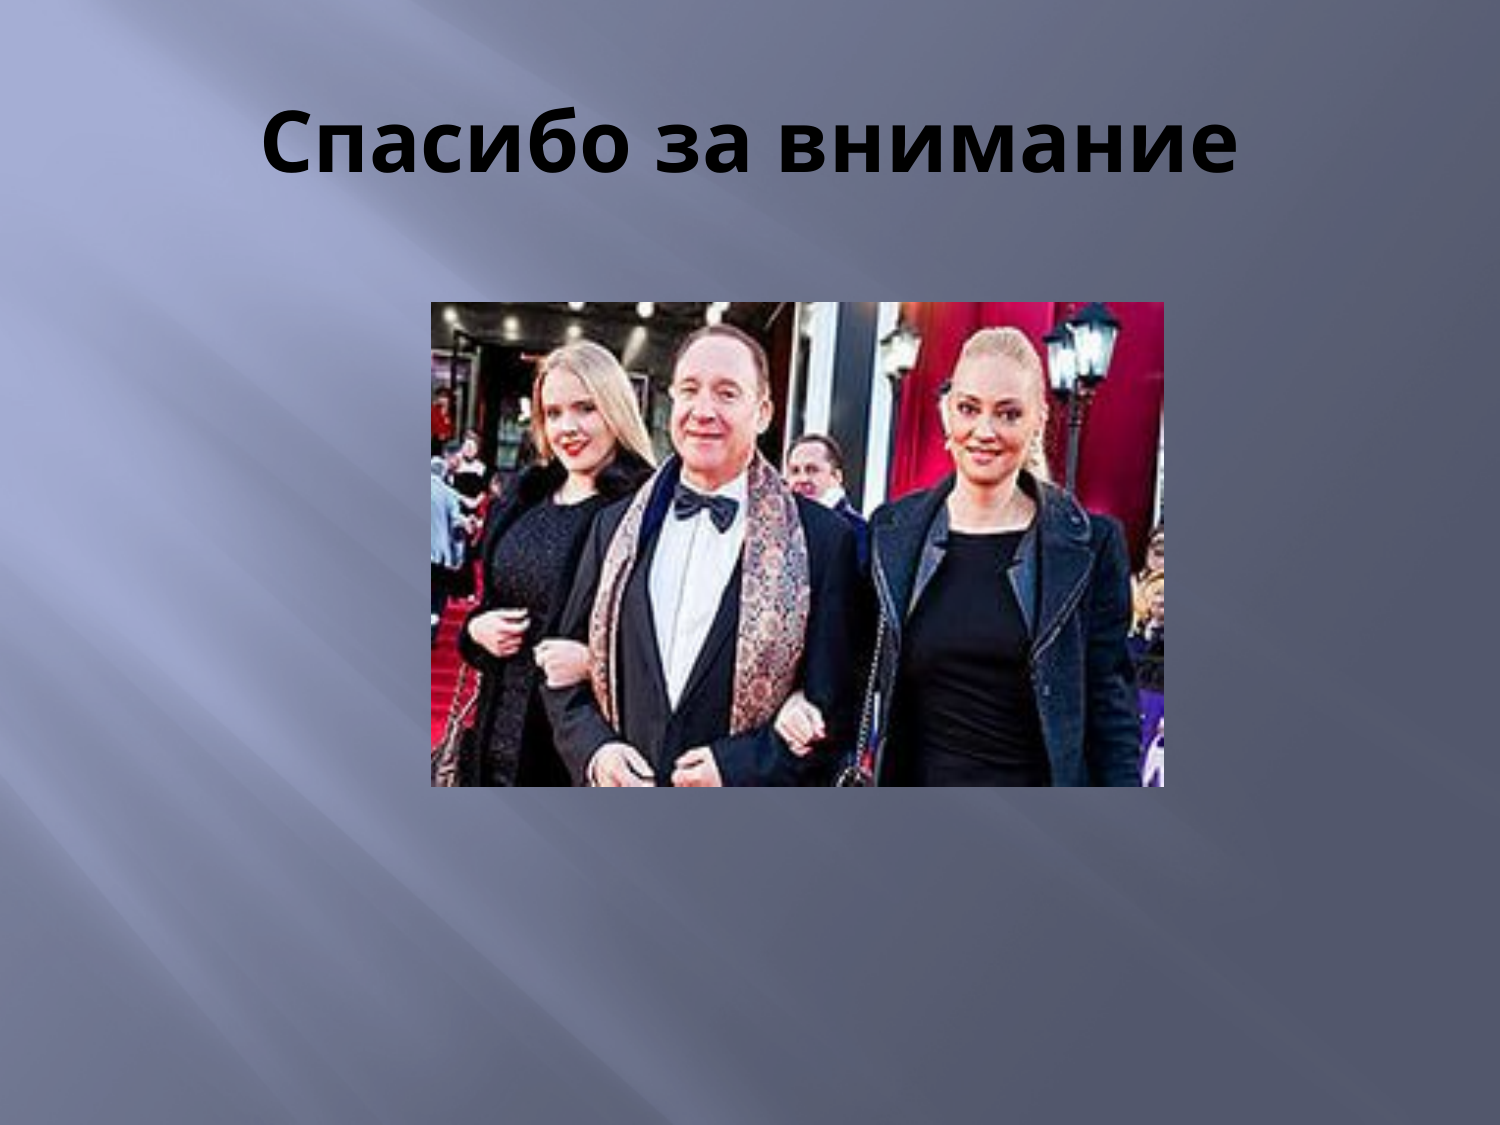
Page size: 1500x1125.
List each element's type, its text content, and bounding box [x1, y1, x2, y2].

picture [430, 302, 1164, 788]
title Спасибо за внимание [75, 45, 1425, 233]
